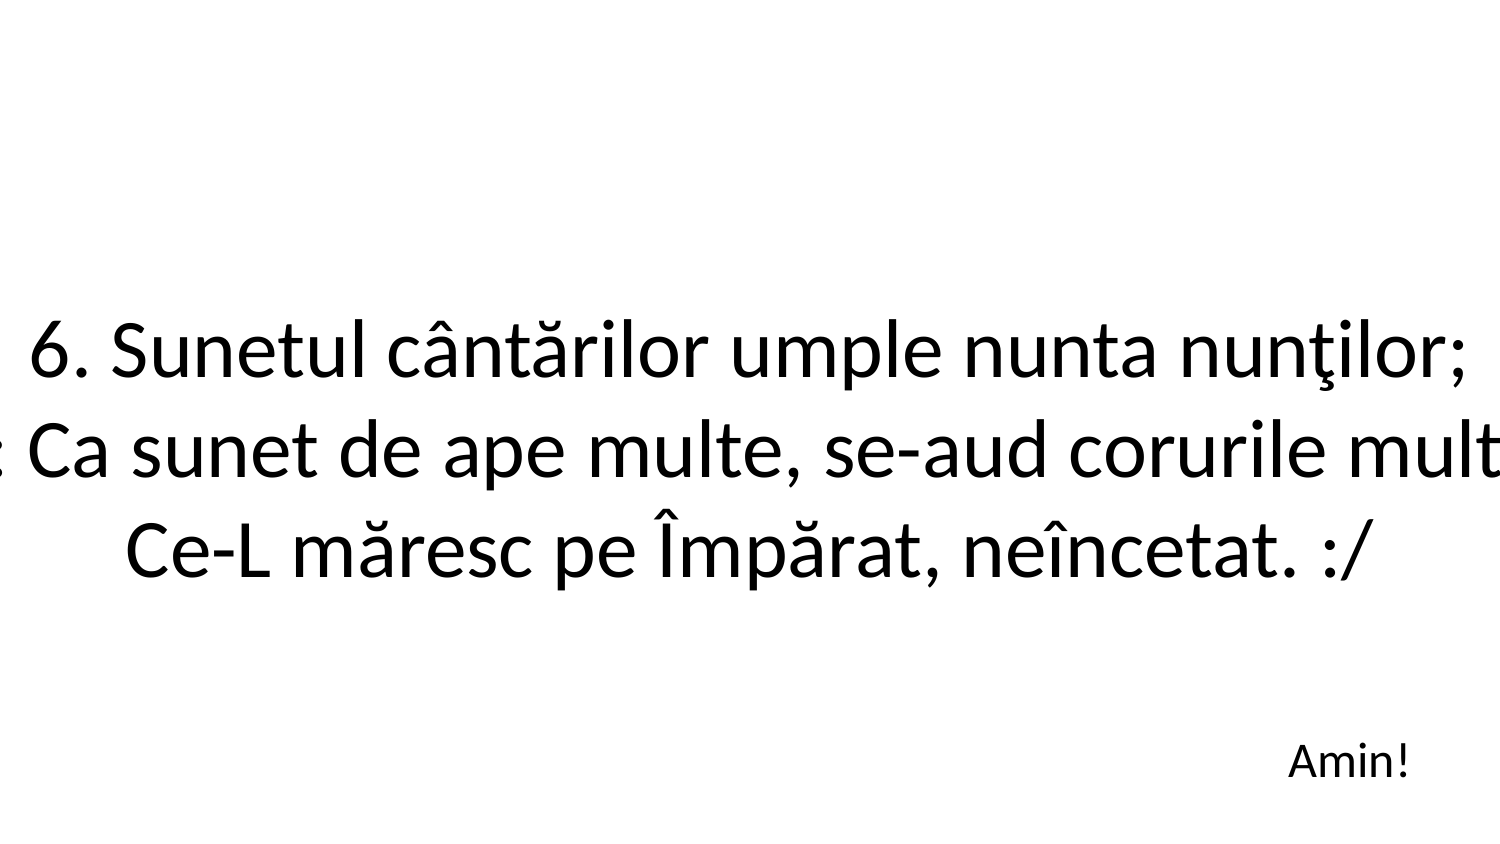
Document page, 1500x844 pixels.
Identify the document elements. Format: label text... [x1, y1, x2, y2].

text_box Amin! [1273, 674, 1427, 795]
text_box 6. Sunetul cântărilor umple nunta nunţilor; /: Ca sunet de ape multe, se-aud corurile multe Ce-L măresc pe Împărat, neîncetat. :/ [0, 242, 1500, 602]
